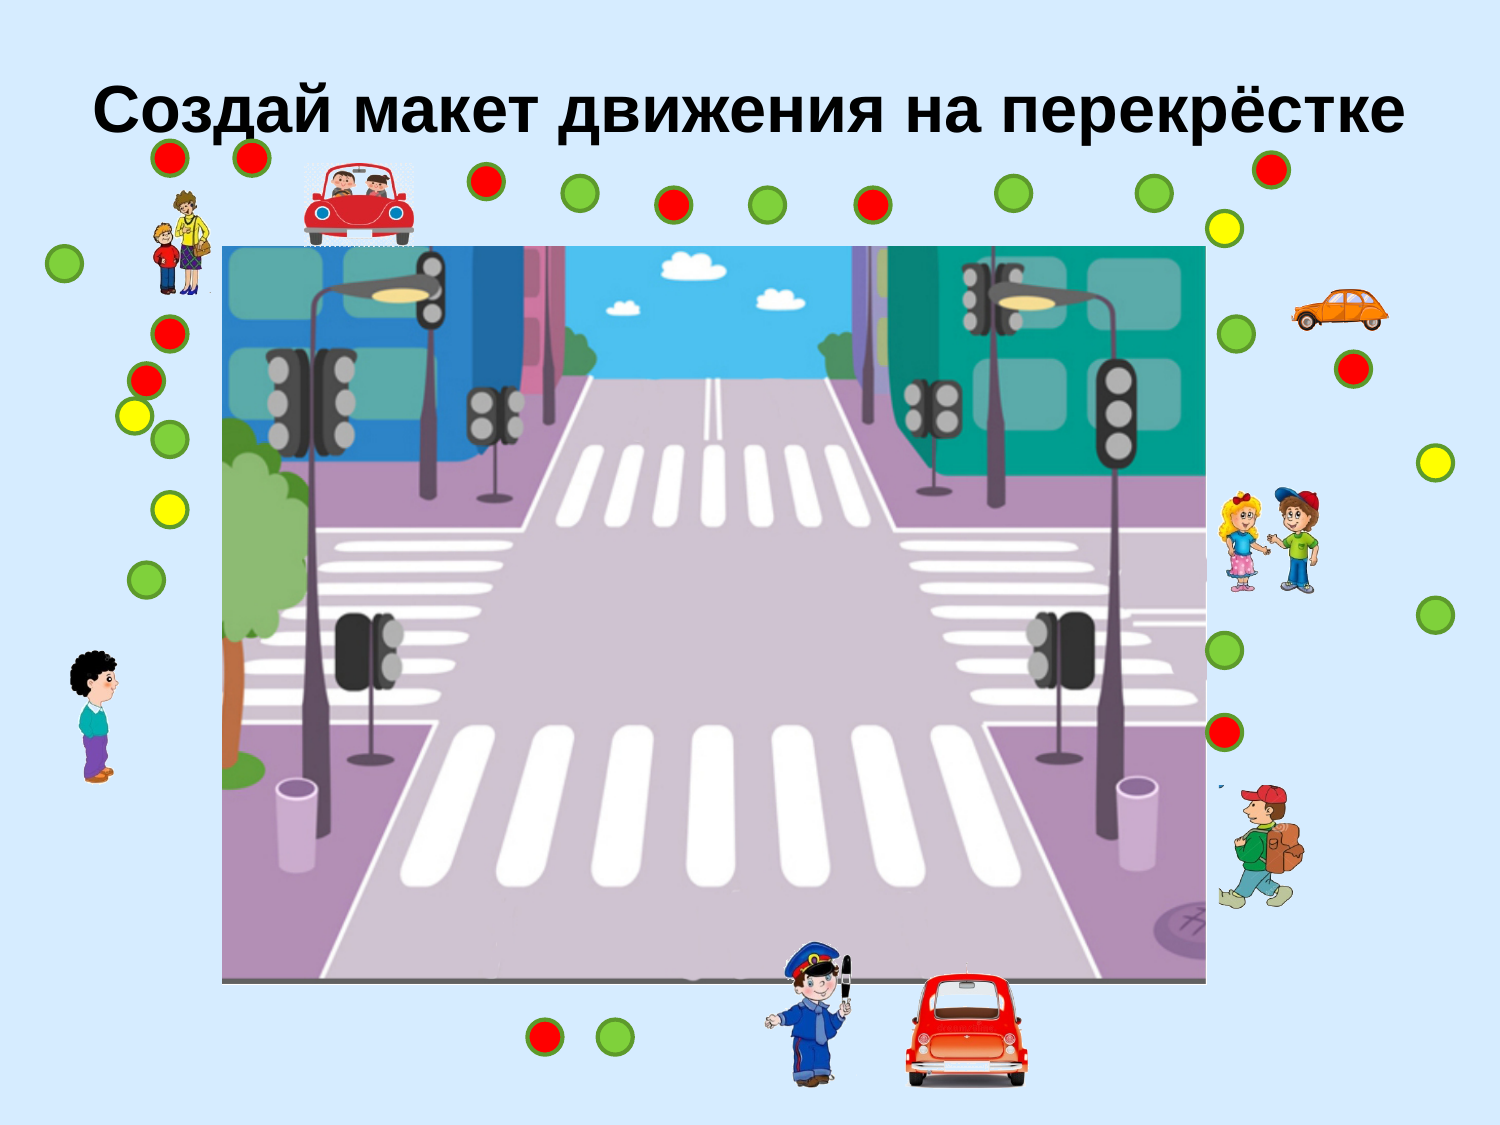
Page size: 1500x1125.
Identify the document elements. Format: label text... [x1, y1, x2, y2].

text_box [853, 185, 893, 225]
text_box [1213, 630, 1245, 671]
text_box [525, 1017, 565, 1057]
text_box [1204, 208, 1245, 249]
text_box [595, 1017, 635, 1057]
text_box [150, 138, 190, 178]
text_box [560, 173, 600, 214]
picture [304, 163, 415, 247]
text_box [44, 244, 85, 284]
text_box [747, 185, 788, 225]
picture [1205, 480, 1337, 600]
picture [1218, 784, 1313, 913]
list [222, 245, 1208, 985]
text_box [126, 560, 167, 600]
title Создай макет движения на перекрёстке [75, 46, 1425, 164]
text_box [1415, 595, 1456, 635]
picture [152, 187, 212, 296]
text_box [1216, 314, 1256, 354]
text_box [150, 490, 190, 530]
text_box [150, 419, 190, 460]
text_box [232, 138, 272, 178]
text_box [994, 173, 1034, 214]
text_box [150, 314, 190, 354]
text_box [654, 185, 694, 225]
text_box [1251, 150, 1292, 190]
text_box [1134, 173, 1174, 214]
text_box [115, 396, 155, 436]
text_box [466, 161, 506, 202]
picture [70, 644, 130, 788]
text_box [126, 361, 167, 401]
picture [761, 937, 858, 1091]
picture [890, 948, 1044, 1102]
text_box [1415, 443, 1456, 483]
text_box [1333, 349, 1374, 389]
picture [1288, 280, 1392, 340]
text_box [1213, 712, 1245, 753]
